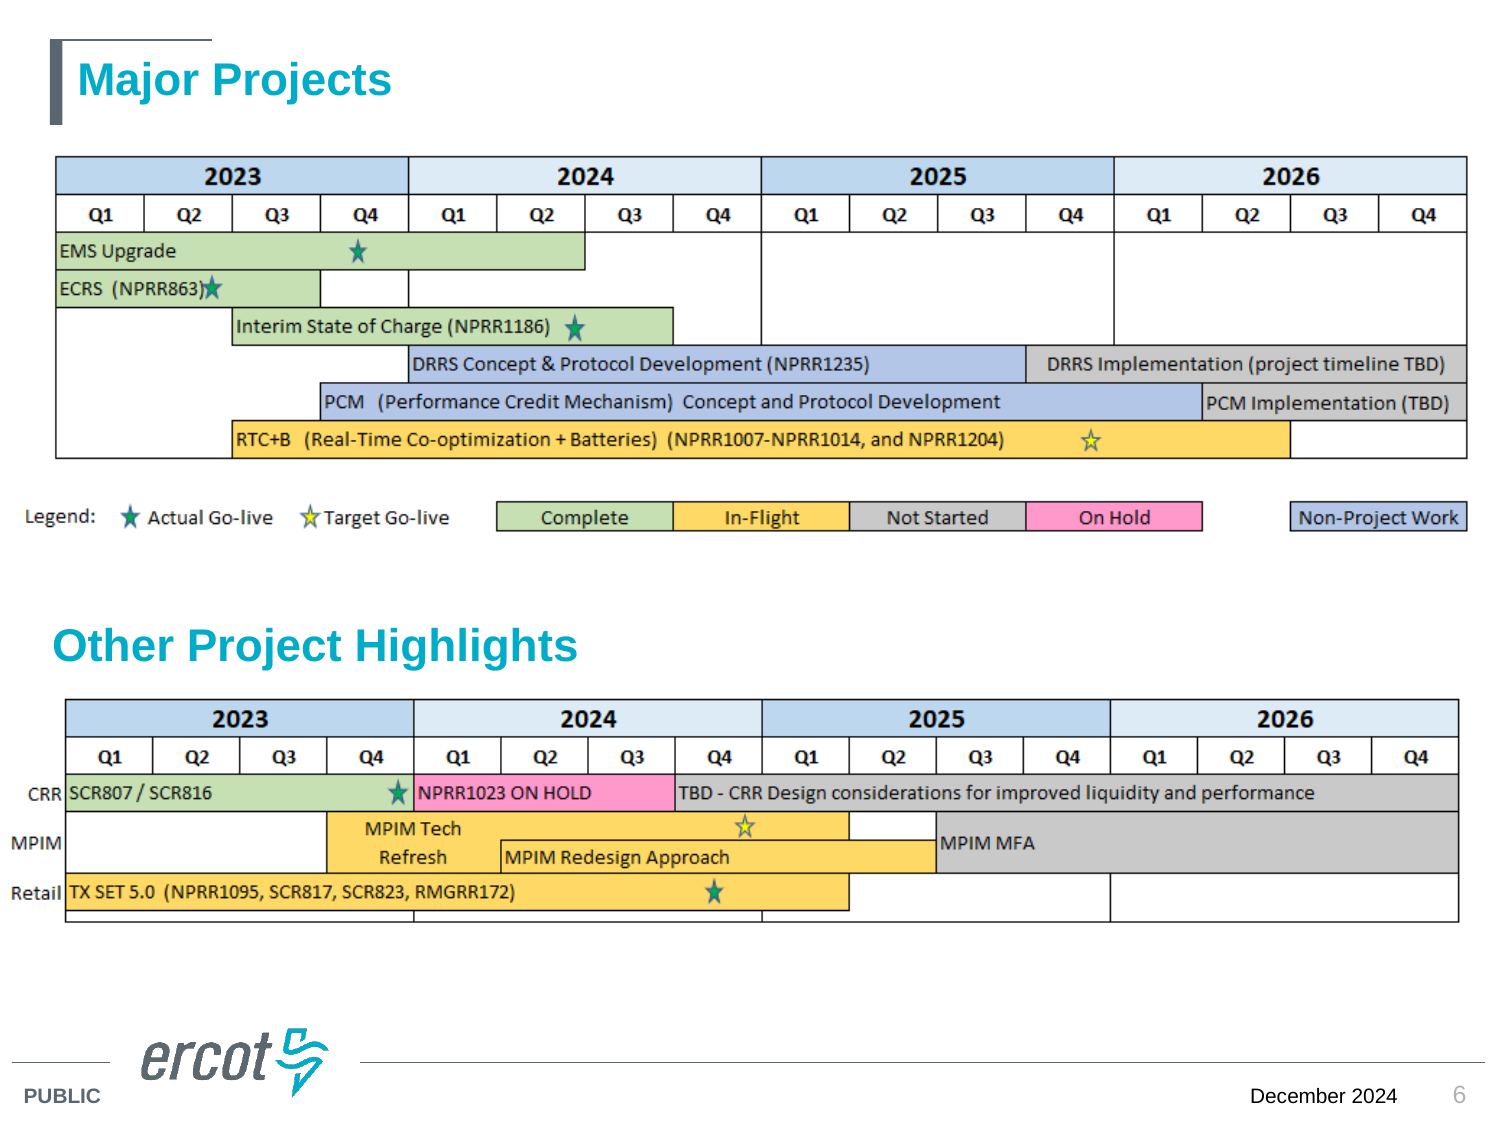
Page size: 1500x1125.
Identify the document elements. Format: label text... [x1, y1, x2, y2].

text_box Other Project Highlights [37, 607, 763, 680]
picture [7, 689, 1472, 933]
picture [137, 1024, 332, 1100]
slide_number 6 [1437, 1076, 1475, 1112]
title Major Projects [62, 42, 788, 114]
picture [12, 149, 1476, 539]
